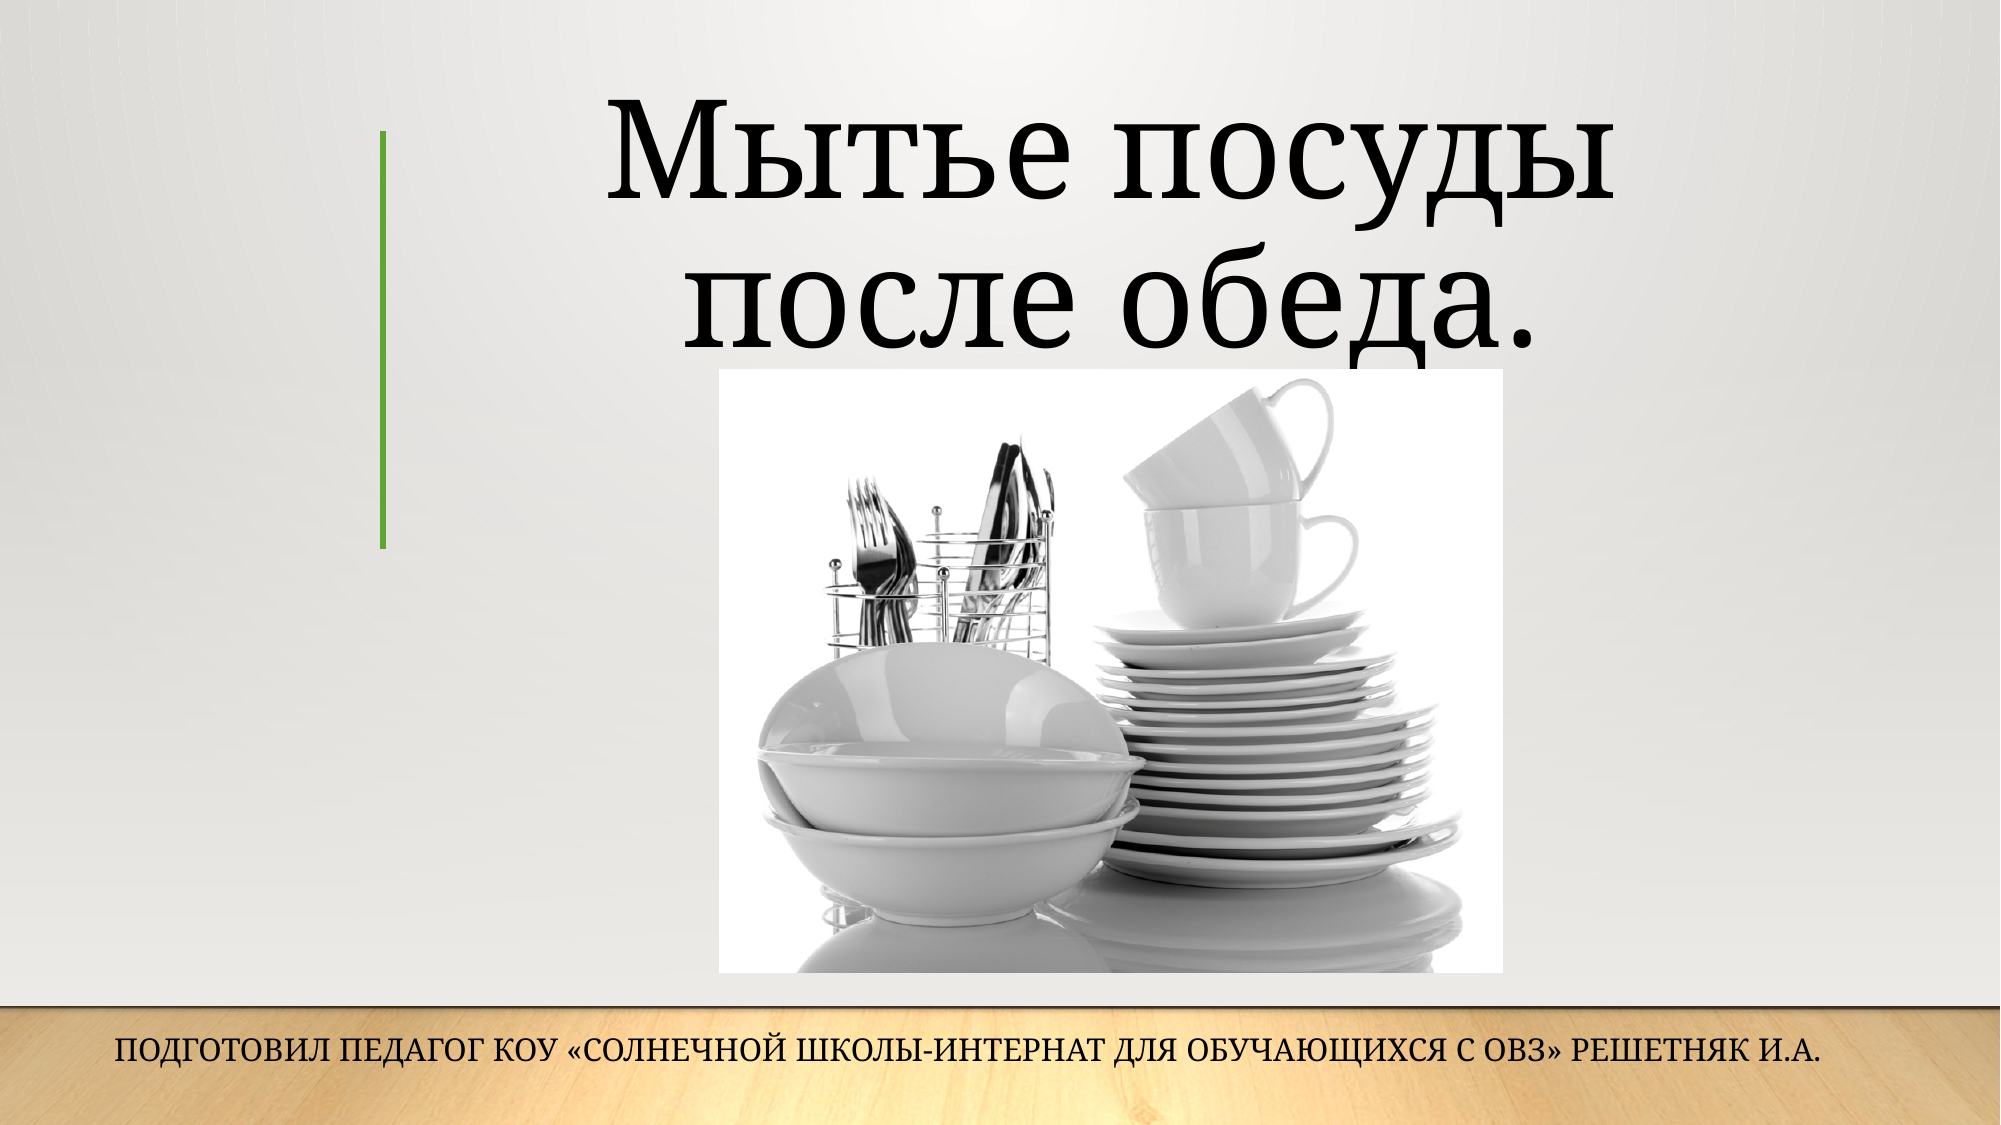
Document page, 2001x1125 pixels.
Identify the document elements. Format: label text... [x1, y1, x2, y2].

picture [719, 368, 1503, 974]
subtitle Подготовил педагог коу «солнечной школы-интернат для обучающихся с ОВЗ» решетняк И.А. [99, 1007, 1927, 1116]
picture [0, 1006, 2000, 1125]
title Мытье посуды после обеда. [408, 65, 1814, 378]
